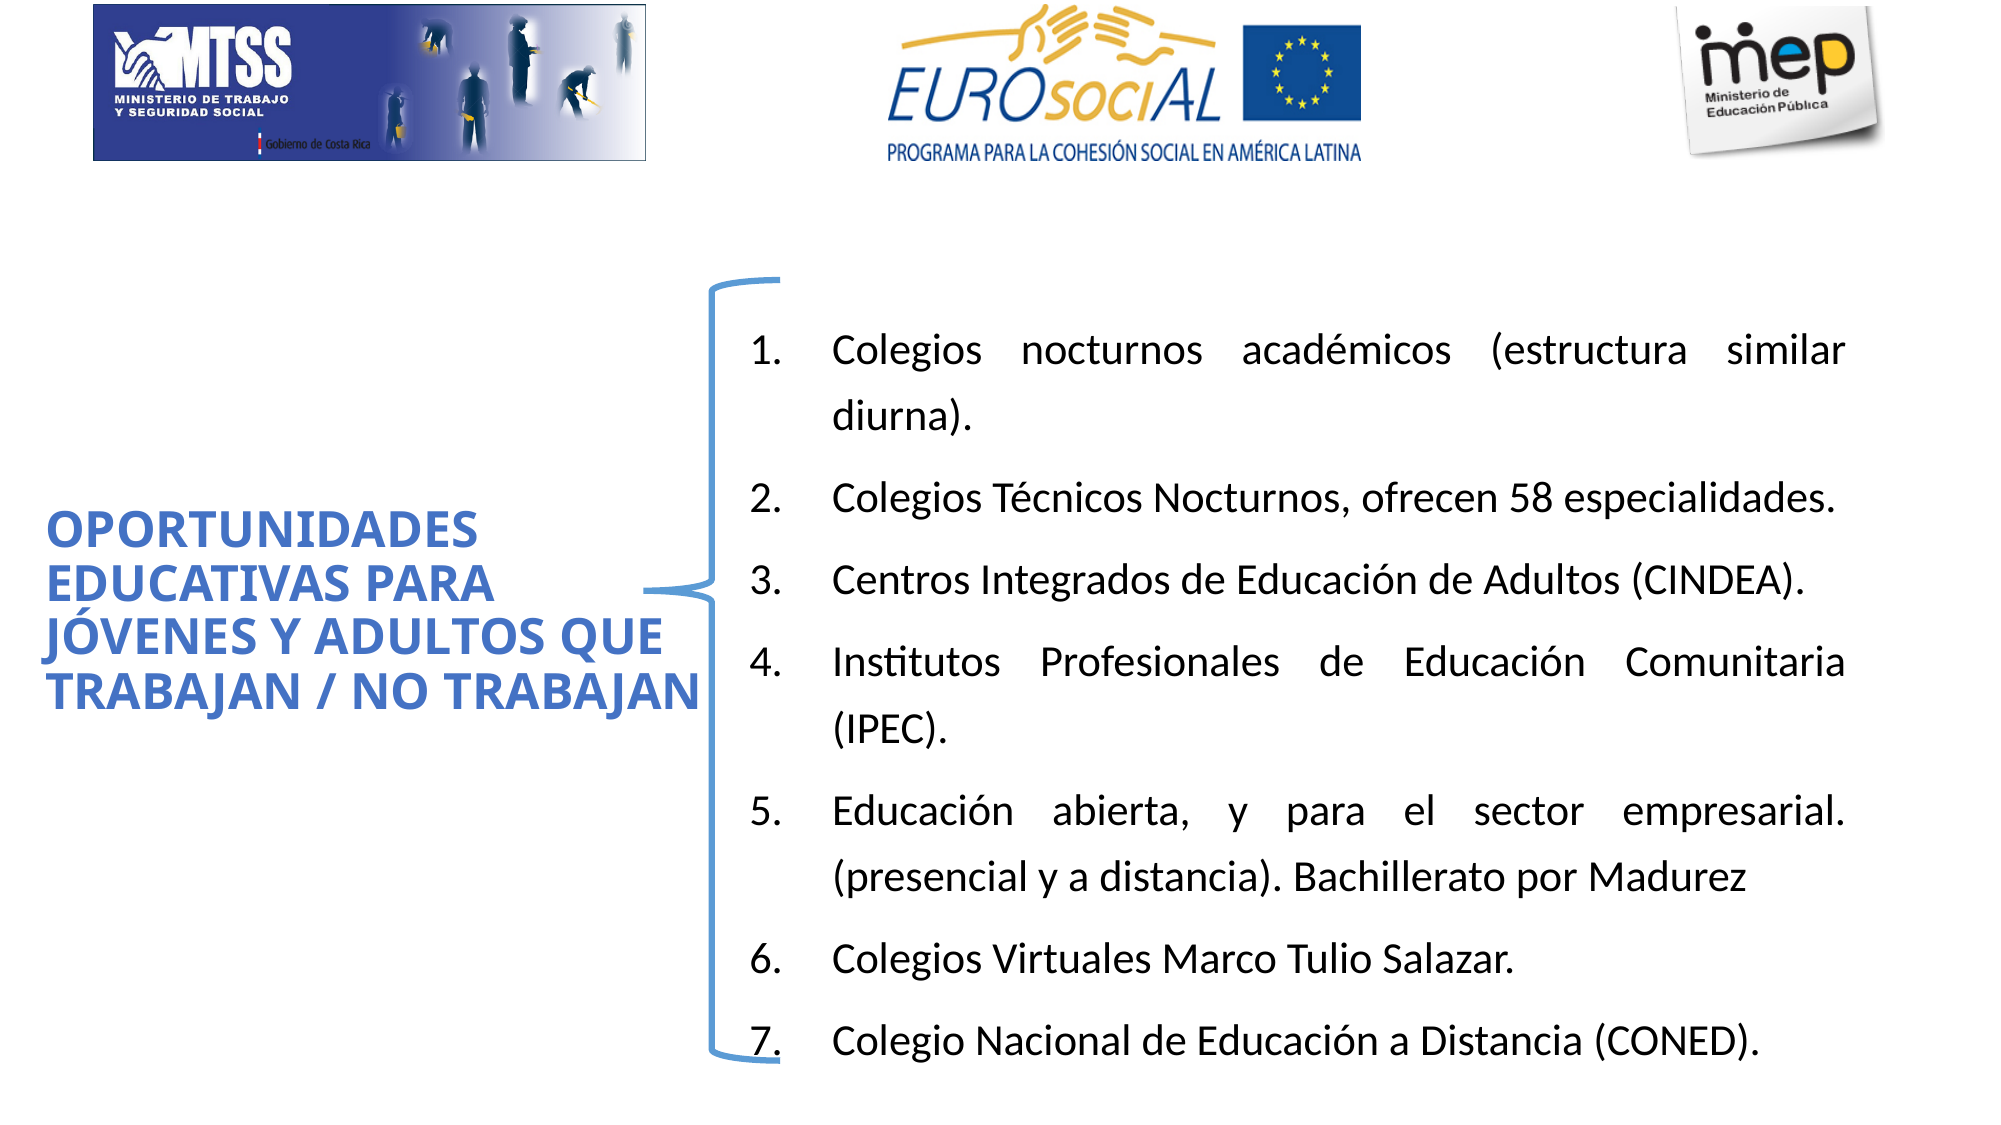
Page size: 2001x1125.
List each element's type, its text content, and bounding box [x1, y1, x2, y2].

list Colegios nocturnos académicos (estructura similar diurna). Colegios Técnicos Nocturnos, ofrecen 58 especialidades. Centros Integrados de Educación de Adultos (CINDEA). Institutos Profesionales de Educación Comunitaria (IPEC). Educación abierta, y para el sector empresarial. (presencial y a distancia). Bachillerato por Madurez Colegios Virtuales Marco Tulio Salazar. Colegio Nacional de Educación a Distancia (CONED). [734, 299, 1863, 1094]
text_box [643, 279, 781, 1062]
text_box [92, 4, 1885, 161]
title OPORTUNIDADES EDUCATIVAS PARA JÓVENES Y ADULTOS QUE TRABAJAN / NO TRABAJAN [30, 503, 711, 721]
